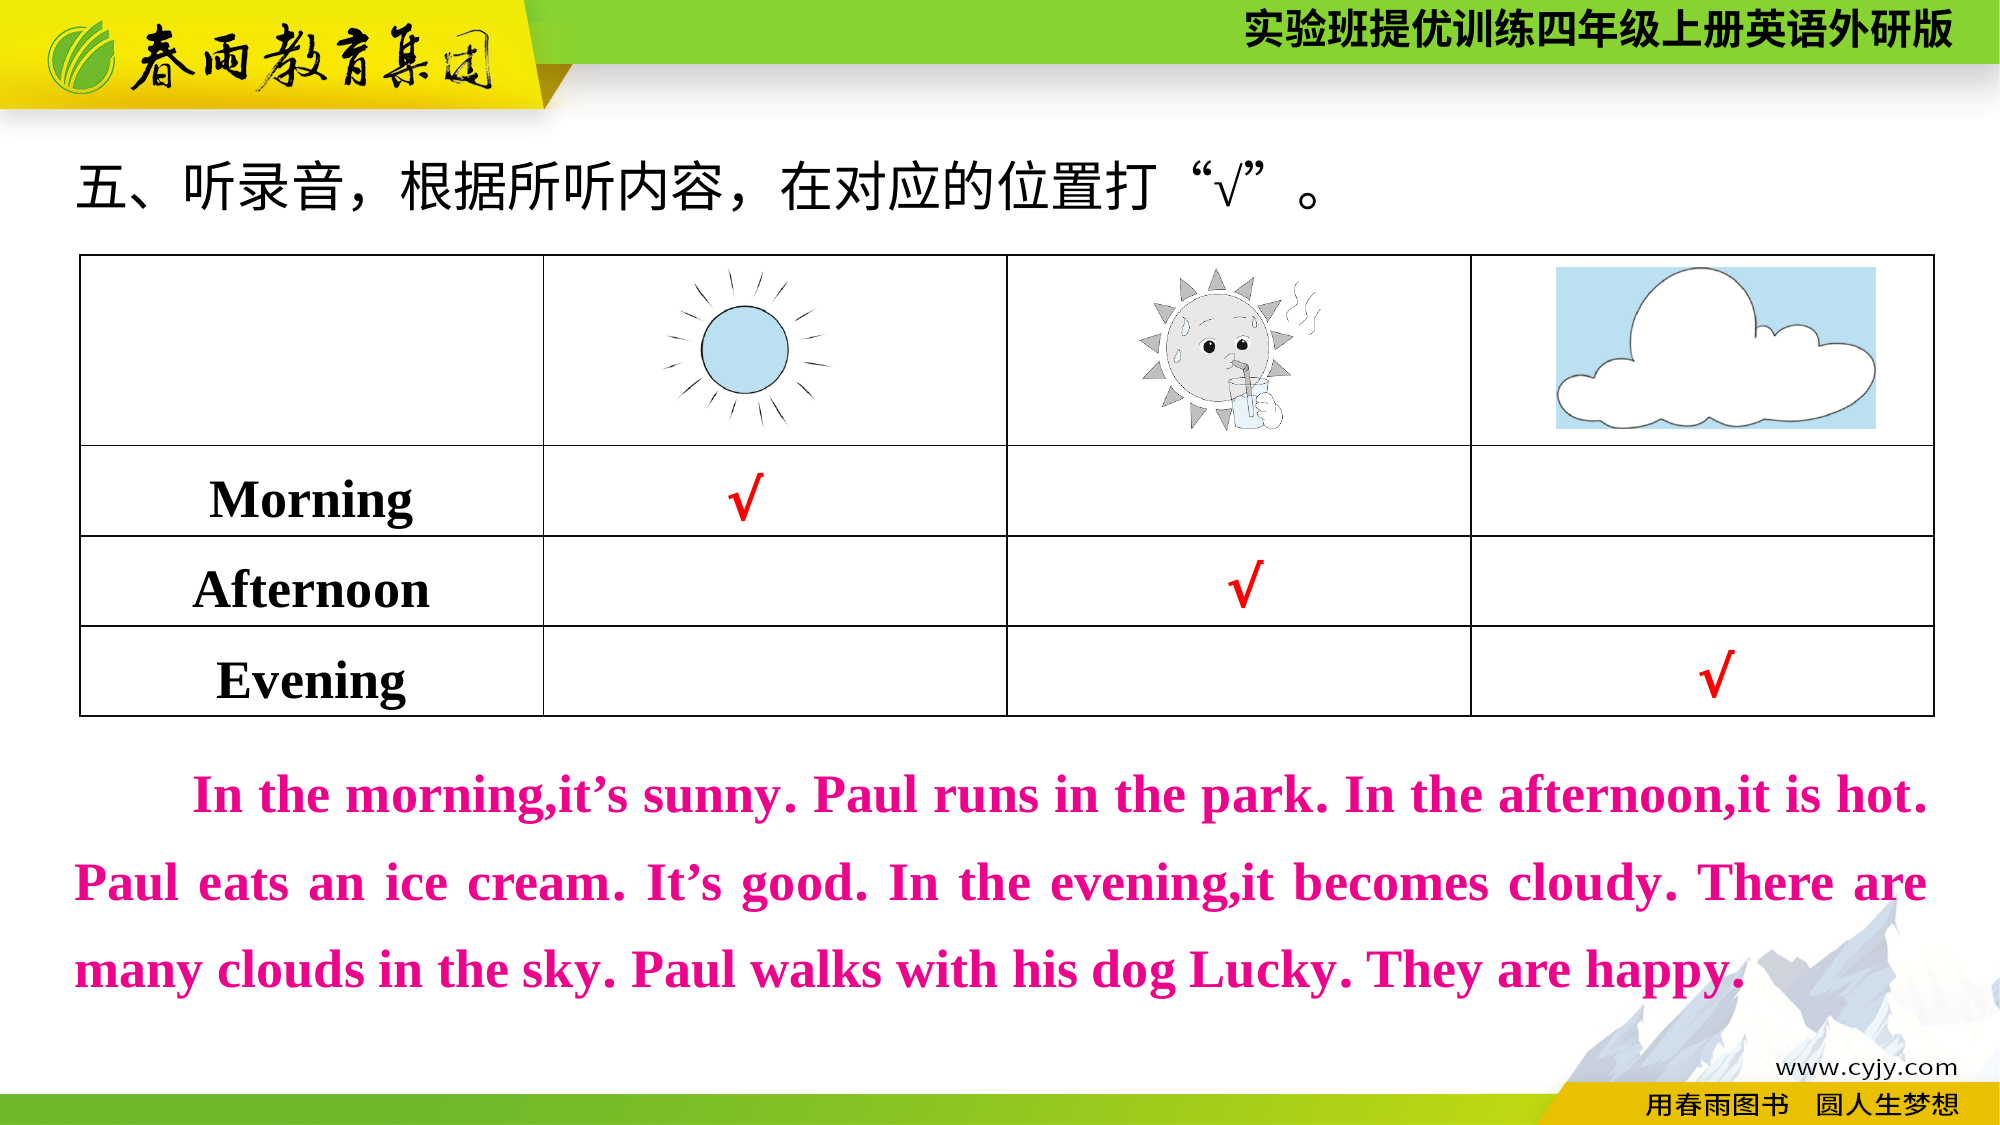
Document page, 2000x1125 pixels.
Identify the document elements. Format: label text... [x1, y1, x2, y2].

table_header [81, 256, 543, 445]
table_cell Evening [81, 627, 543, 715]
table_cell [544, 446, 1006, 535]
text_box √ [1682, 633, 1750, 717]
table_header [1472, 256, 1933, 445]
table_header [544, 256, 1006, 445]
table_header [1008, 256, 1470, 445]
table_cell [1472, 446, 1933, 535]
table_cell [1472, 627, 1933, 715]
table_cell [1008, 537, 1470, 625]
table_cell [544, 627, 1006, 715]
list 五、听录音，根据所听内容，在对应的位置打“√”。 [59, 122, 1944, 217]
text_box In the morning,it’s sunny. Paul runs in the park. In the afternoon,it is hot. Paul eats an ice cream. It’s good. In the evening,it becomes cloudy. There are many clouds in the sky. Paul walks with his dog Lucky. They are happy. [59, 727, 1944, 1006]
table_cell [544, 537, 1006, 625]
text_box √ [1211, 544, 1280, 627]
table_cell [1008, 446, 1470, 535]
table_cell Afternoon [81, 537, 543, 625]
table_cell [1008, 627, 1470, 715]
table_cell [1472, 537, 1933, 625]
picture [0, 0, 2000, 1125]
table_cell Morning [81, 446, 543, 535]
text_box √ [711, 456, 779, 539]
